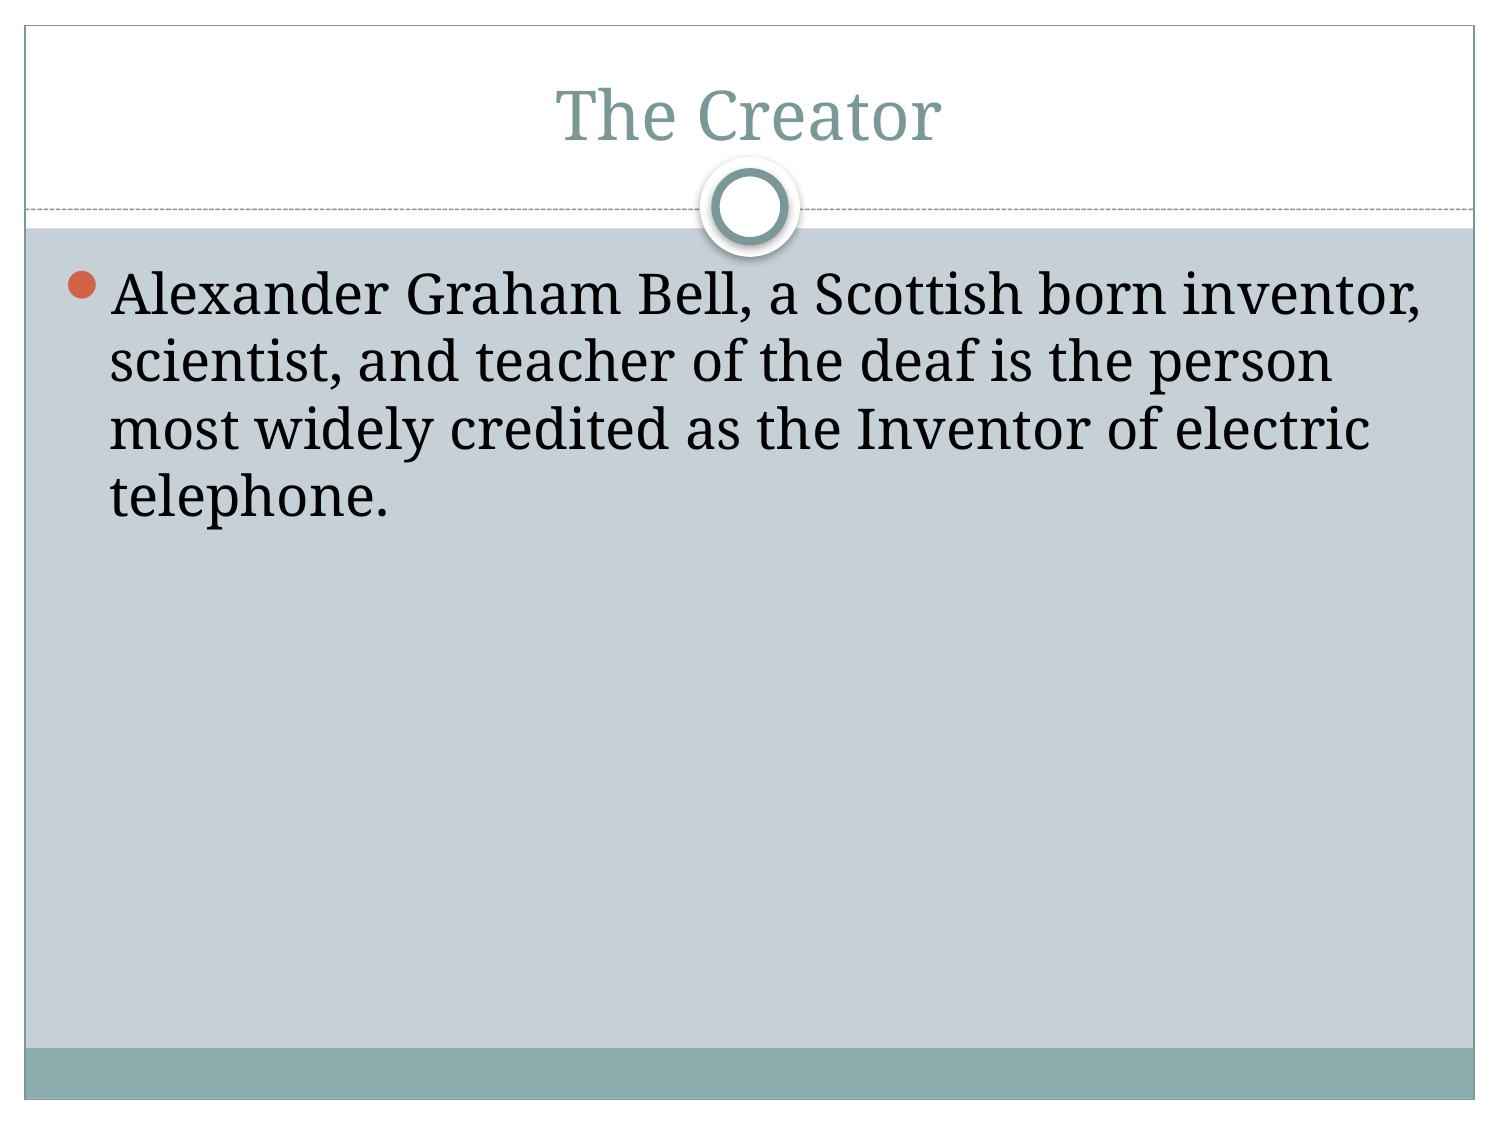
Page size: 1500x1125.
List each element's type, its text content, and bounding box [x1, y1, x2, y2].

list Alexander Graham Bell, a Scottish born inventor, scientist, and teacher of the deaf is the person most widely credited as the Inventor of electric telephone. [49, 250, 1445, 1001]
title The Creator [49, 37, 1450, 162]
